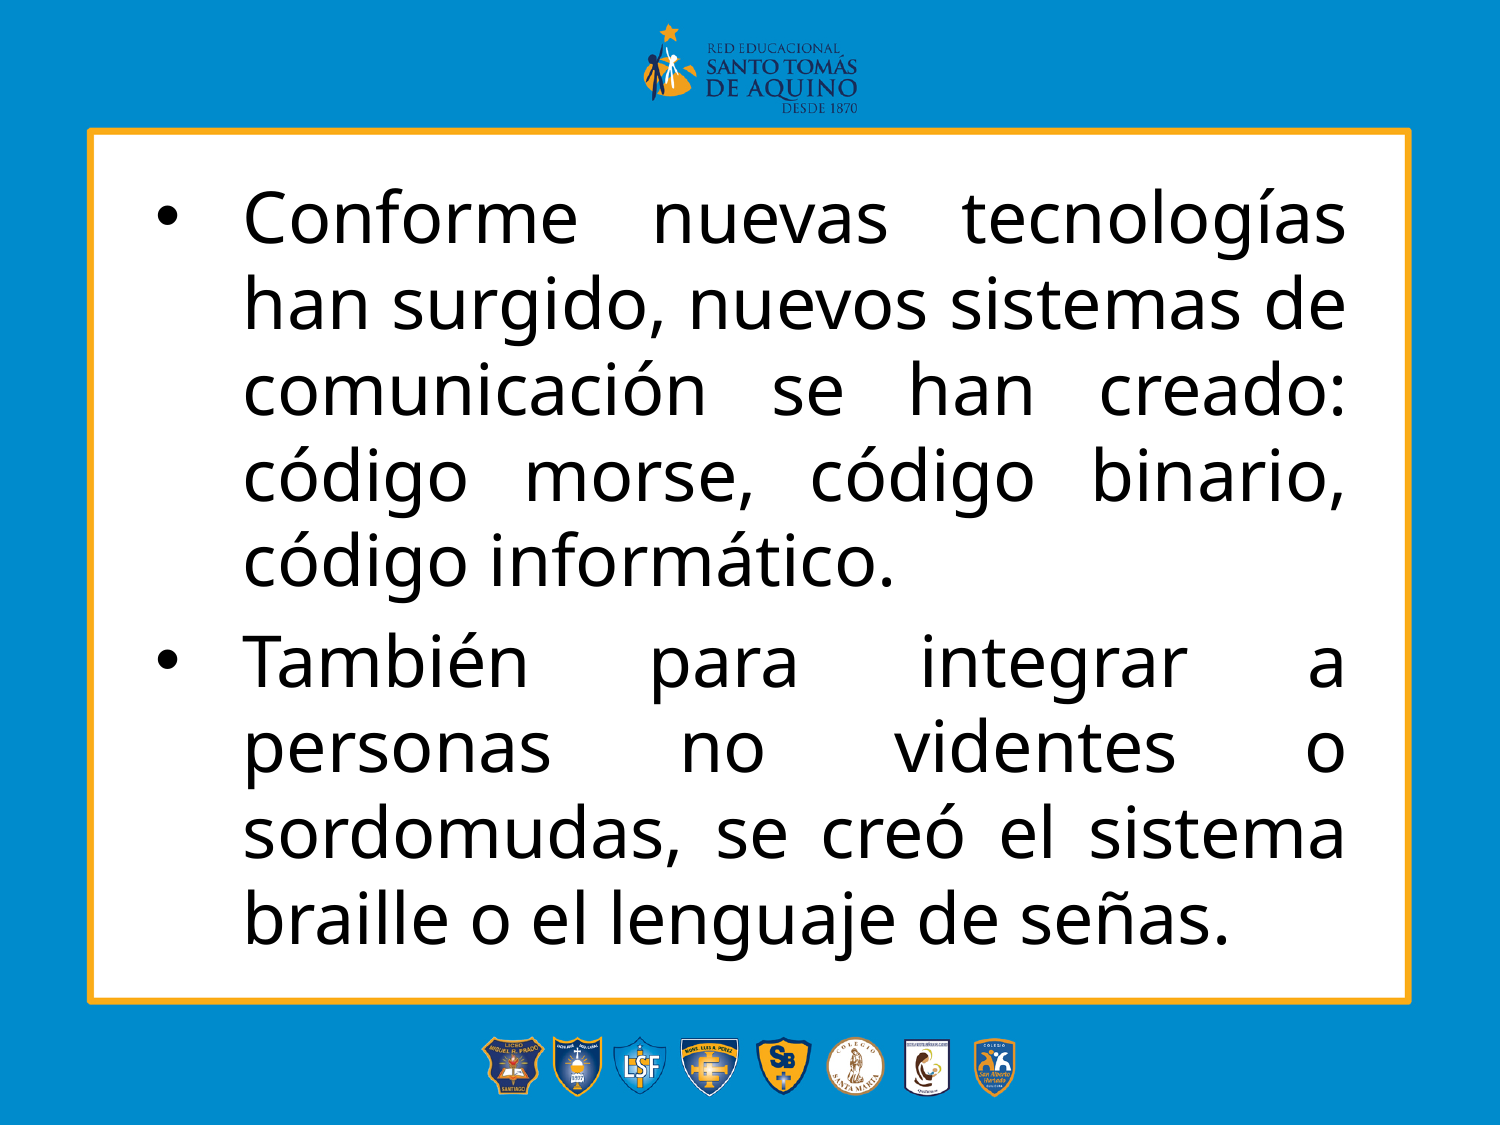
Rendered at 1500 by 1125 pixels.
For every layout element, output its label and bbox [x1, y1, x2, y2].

picture [733, 61, 740, 68]
picture [757, 1038, 811, 1094]
picture [827, 1037, 884, 1095]
picture [685, 66, 696, 75]
picture [623, 1046, 659, 1087]
picture [681, 1039, 738, 1096]
picture [87, 127, 1412, 1004]
picture [905, 1040, 949, 1096]
picture [661, 25, 678, 41]
picture [644, 55, 690, 99]
picture [483, 1038, 544, 1094]
picture [975, 1039, 1015, 1096]
picture [553, 1037, 602, 1096]
